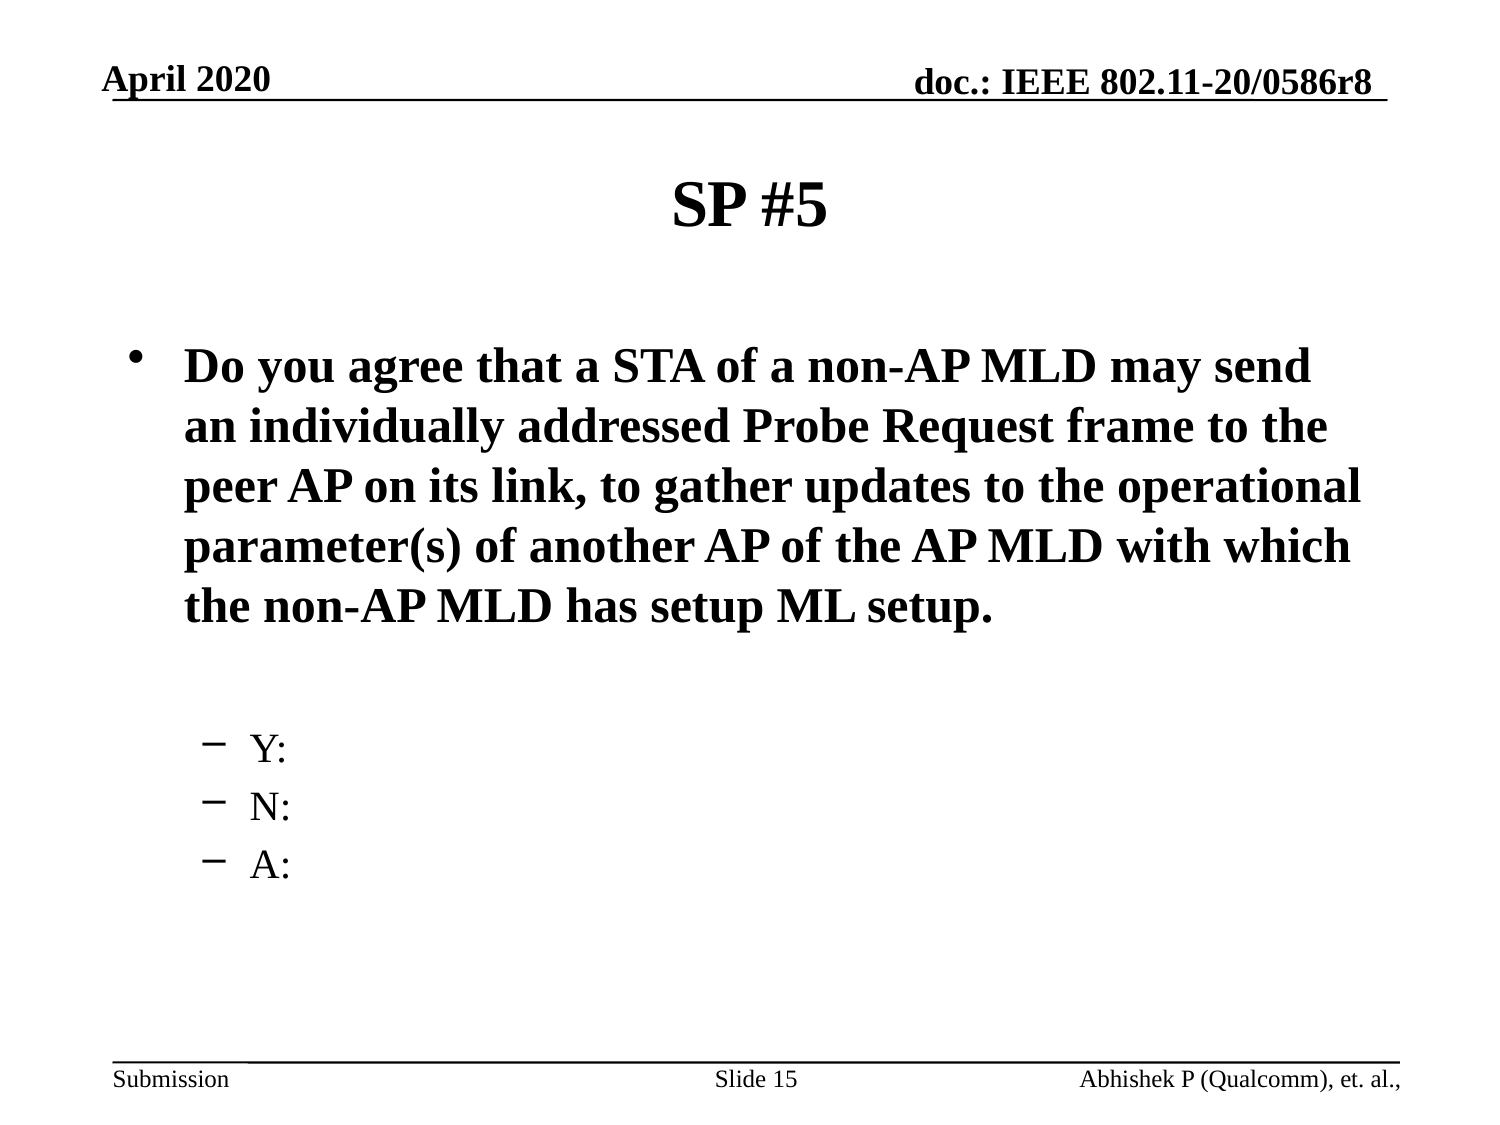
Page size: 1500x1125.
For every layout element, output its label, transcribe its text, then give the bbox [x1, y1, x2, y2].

slide_number Slide 15 [712, 1061, 801, 1093]
footer Abhishek P (Qualcomm), et. al., [949, 1061, 1402, 1093]
list Do you agree that a STA of a non-AP MLD may send an individually addressed Probe Request frame to the peer AP on its link, to gather updates to the operational parameter(s) of another AP of the AP MLD with which the non-AP MLD has setup ML setup. Y: N: A: [112, 324, 1388, 1052]
title SP #5 [112, 112, 1388, 288]
